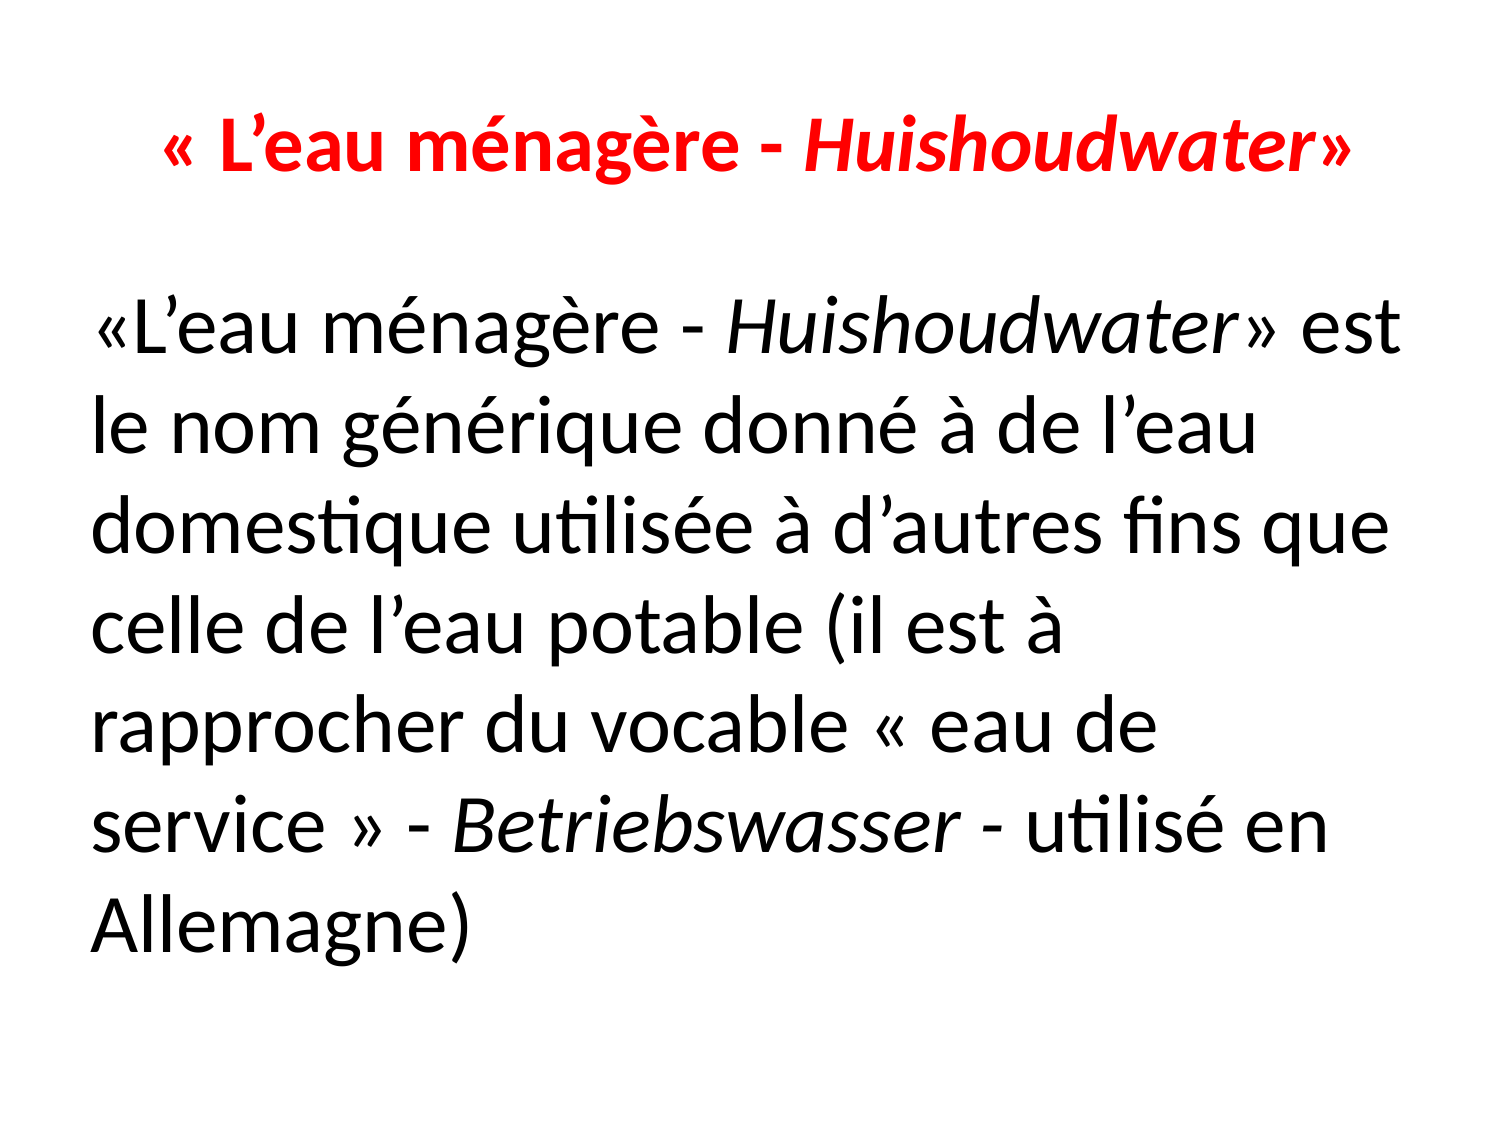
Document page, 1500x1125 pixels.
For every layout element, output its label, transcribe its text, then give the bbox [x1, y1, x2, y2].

list «L’eau ménagère - Huishoudwater» est le nom générique donné à de l’eau domestique utilisée à d’autres fins que celle de l’eau potable (il est à rapprocher du vocable « eau de service » - Betriebswasser - utilisé en Allemagne) [75, 262, 1425, 1005]
title « L’eau ménagère - Huishoudwater» [75, 45, 1425, 233]
